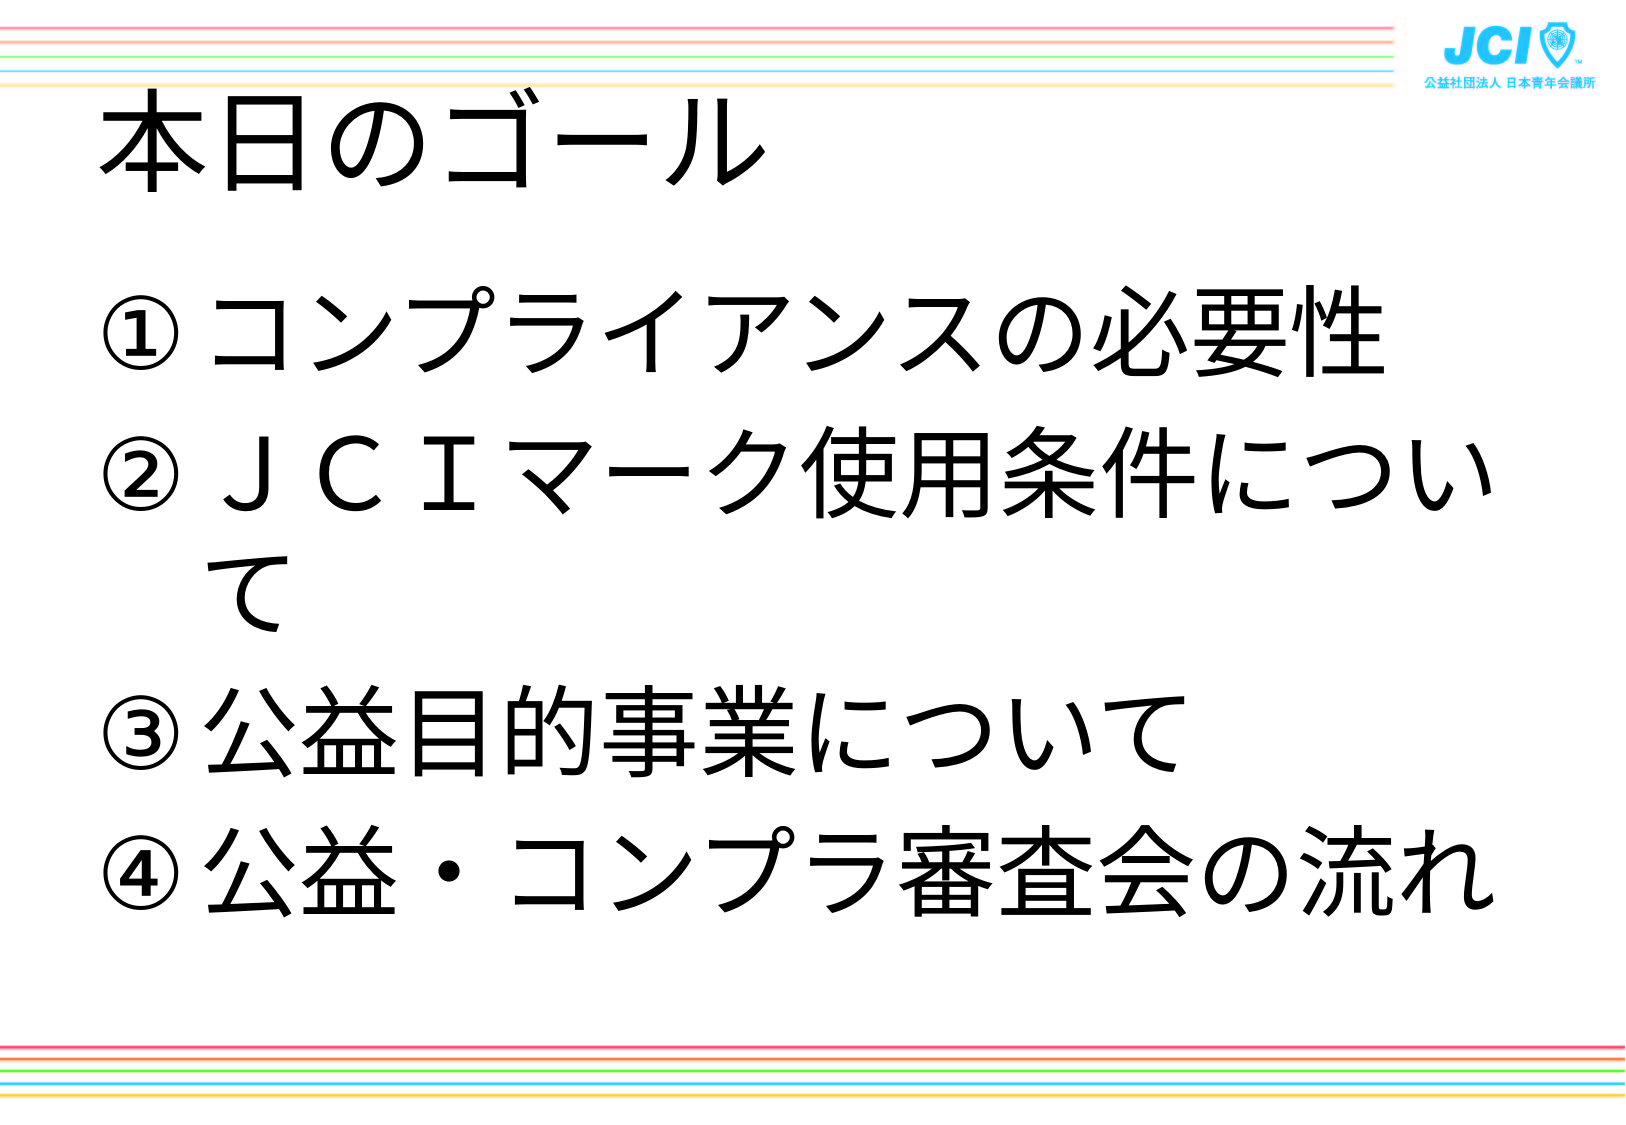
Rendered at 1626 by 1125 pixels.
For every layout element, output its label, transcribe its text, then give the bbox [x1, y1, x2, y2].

title 本日のゴール [80, 44, 1544, 233]
list コンプライアンスの必要性 ＪＣＩマーク使用条件について 公益目的事業について 公益・コンプラ審査会の流れ [80, 262, 1544, 1006]
picture [0, 0, 1625, 1125]
